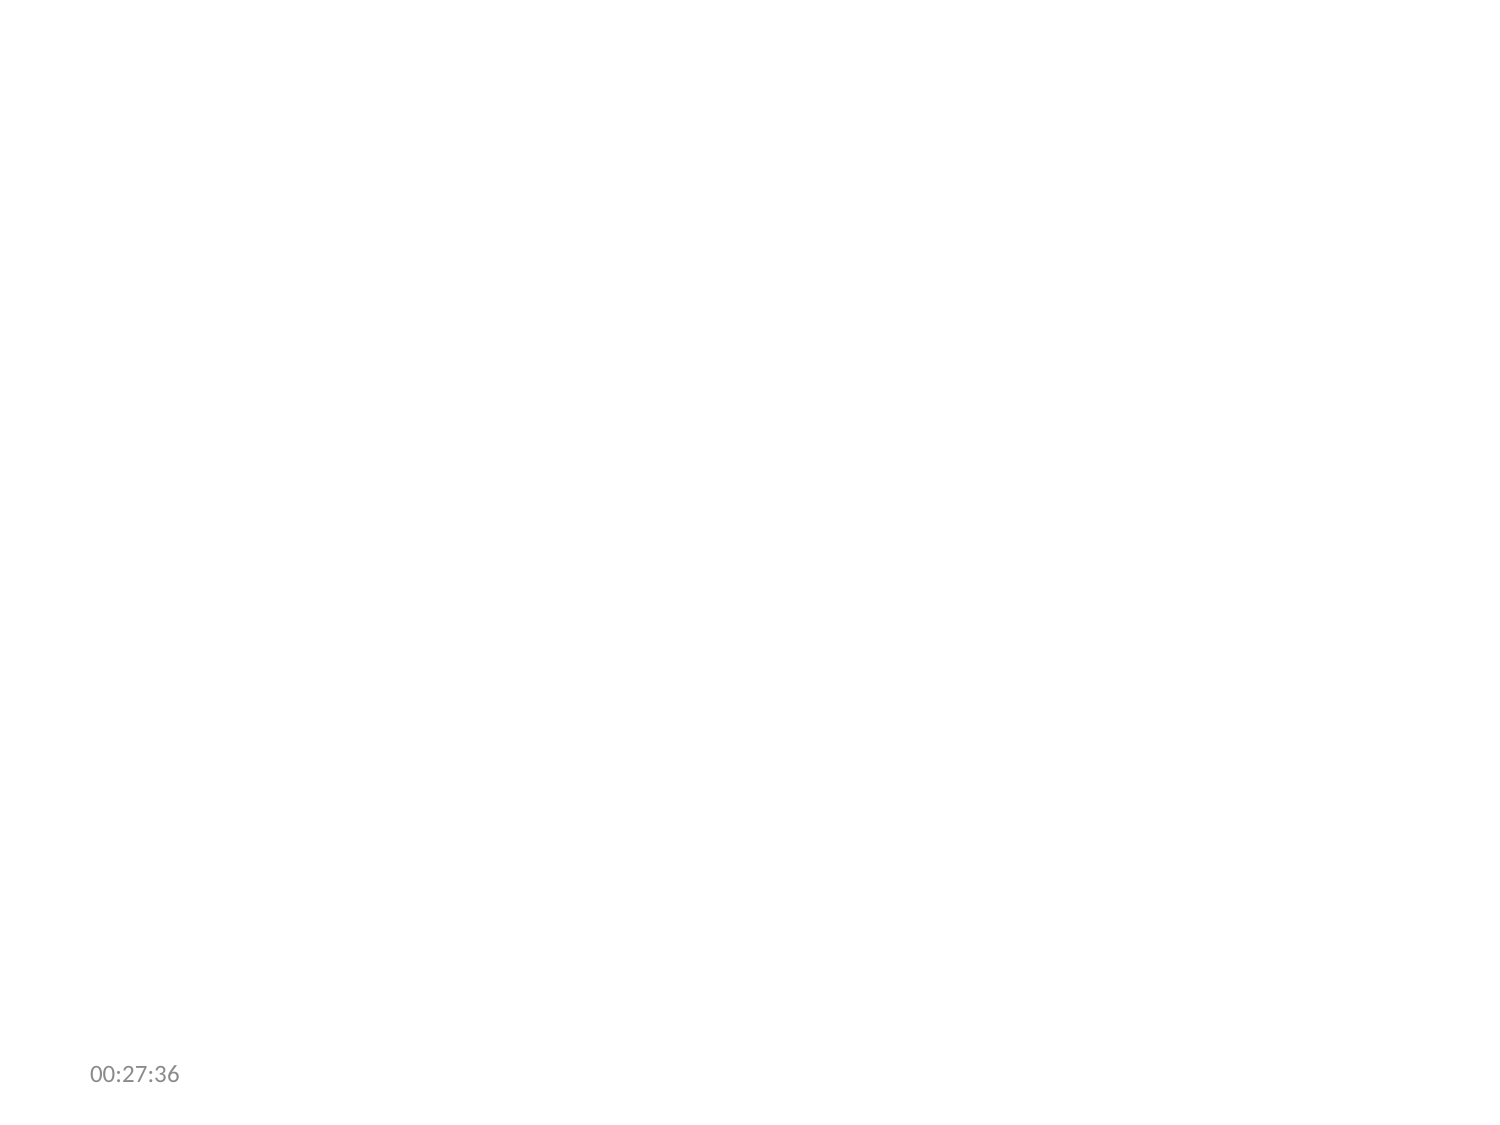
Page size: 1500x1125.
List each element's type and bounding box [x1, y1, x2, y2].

slide_number [75, 1042, 425, 1103]
